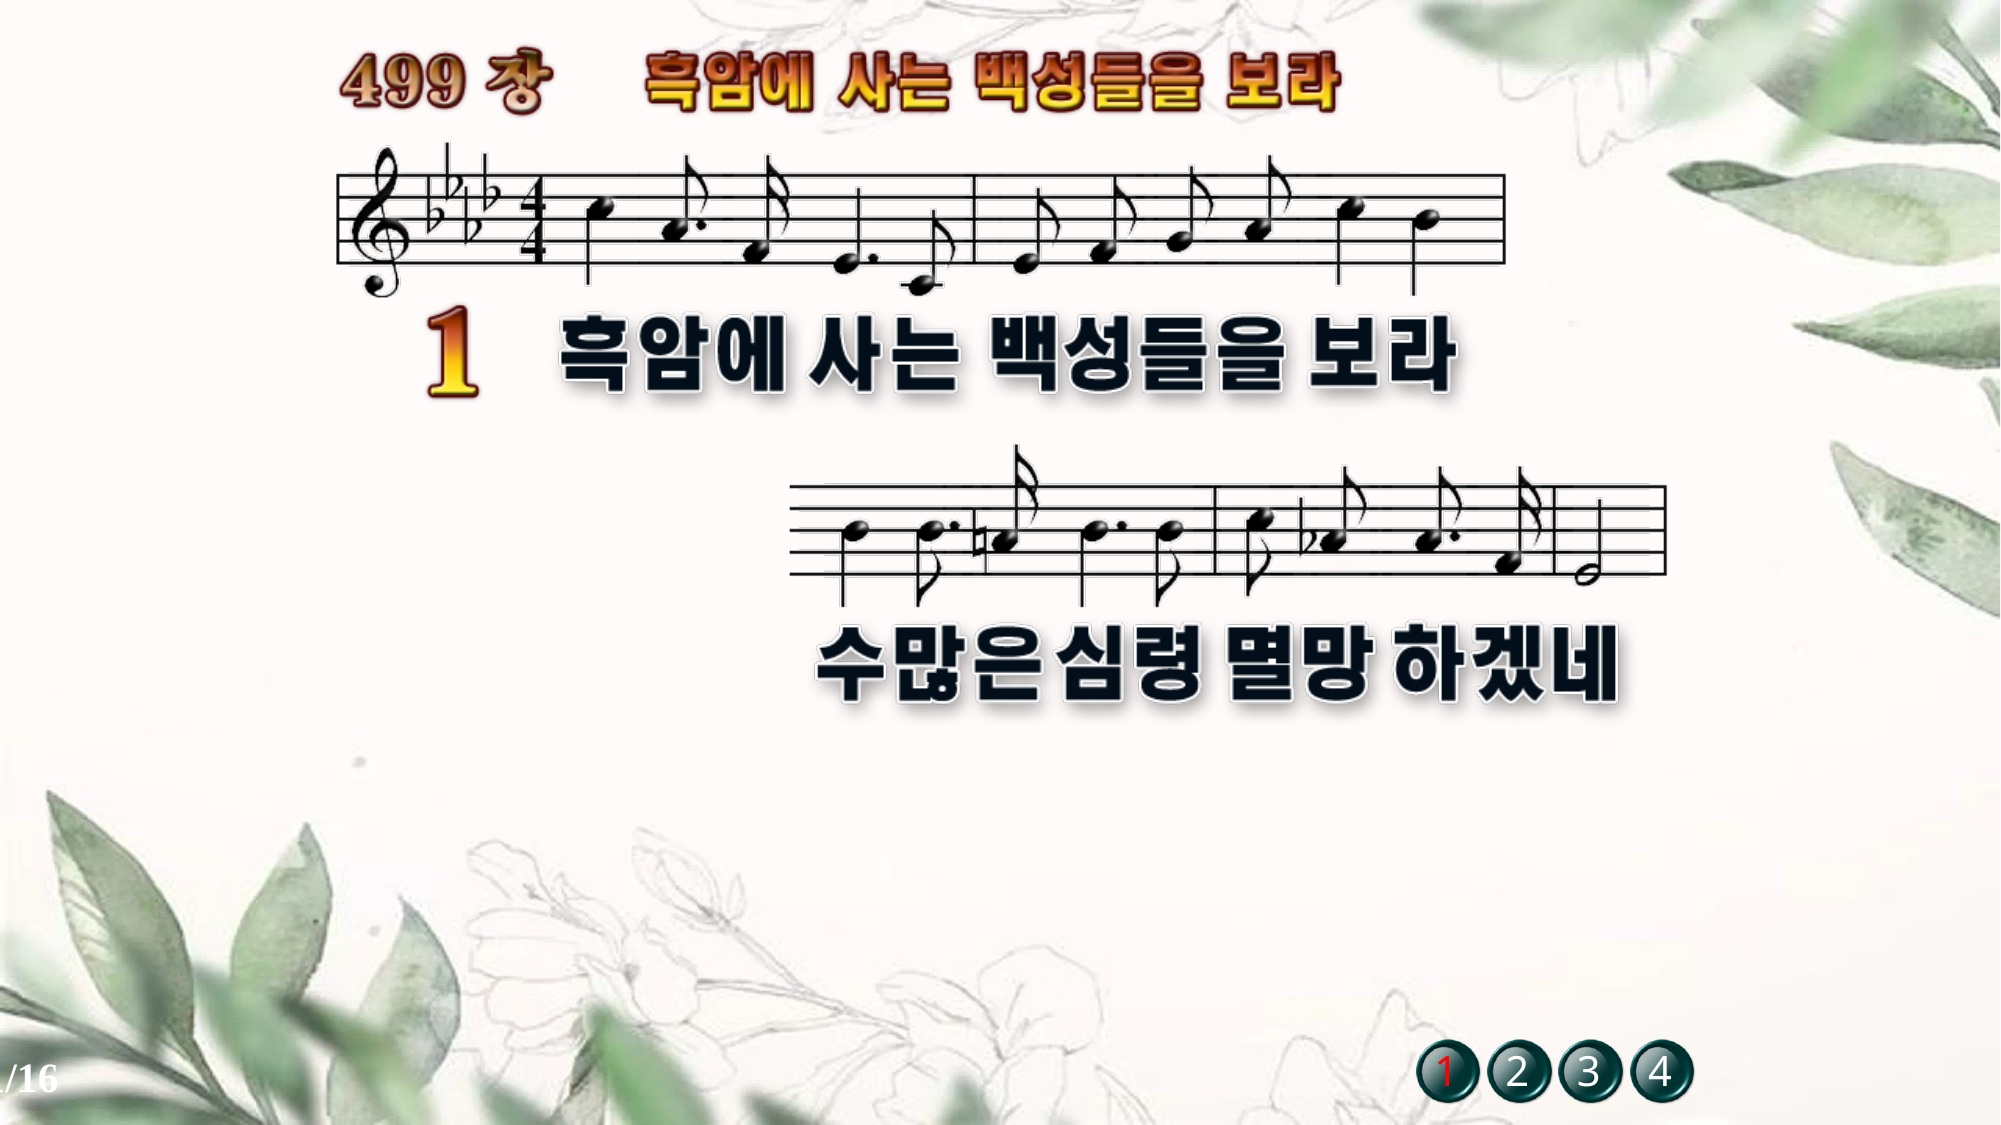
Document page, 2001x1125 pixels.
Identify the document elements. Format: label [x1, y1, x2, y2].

text_box [1413, 1035, 1484, 1106]
text_box [1555, 1035, 1626, 1106]
picture [0, 0, 2001, 1125]
text_box [1484, 1035, 1555, 1106]
text_box [1627, 1035, 1697, 1106]
